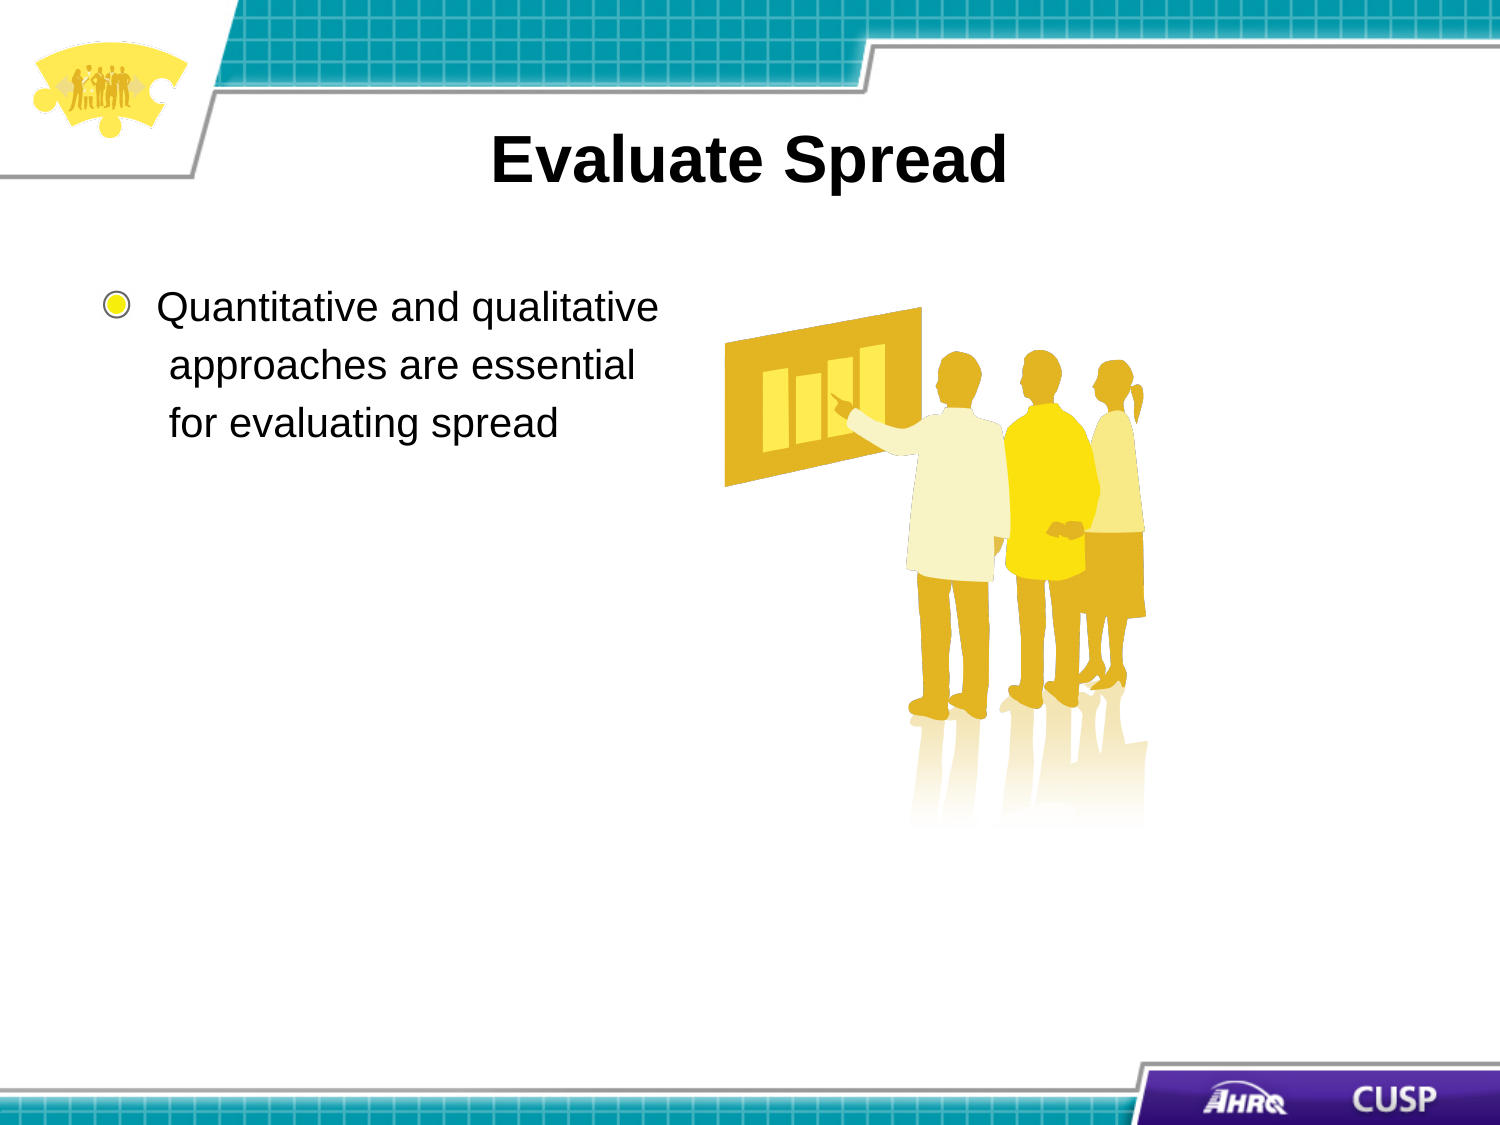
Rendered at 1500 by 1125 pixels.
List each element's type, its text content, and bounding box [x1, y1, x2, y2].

picture [0, 259, 1500, 1125]
title Evaluate Spread [0, 108, 1500, 259]
picture [0, 0, 1500, 108]
list Quantitative and qualitative approaches are essential for evaluating spread [85, 272, 1340, 954]
